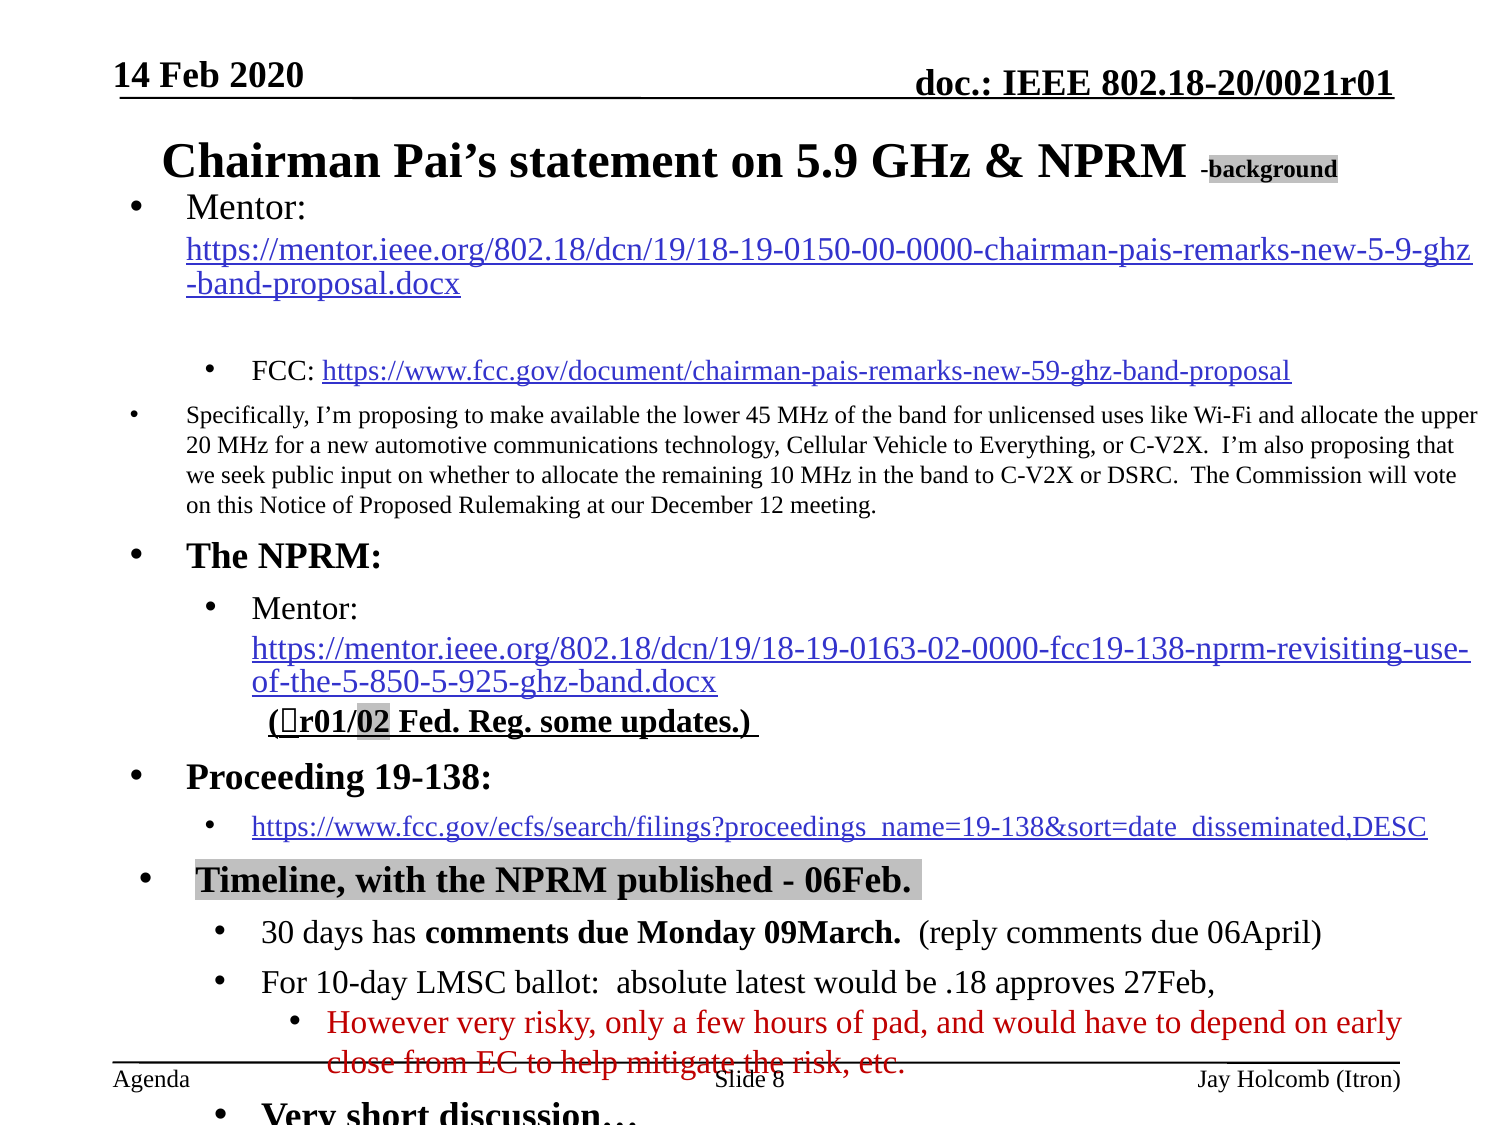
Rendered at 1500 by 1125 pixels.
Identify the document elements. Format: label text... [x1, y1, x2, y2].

list Mentor: https://mentor.ieee.org/802.18/dcn/19/18-19-0150-00-0000-chairman-pais-remarks-new-5-9-ghz-band-proposal.docx FCC: https://www.fcc.gov/document/chairman-pais-remarks-new-59-ghz-band-proposal Specifically, I’m proposing to make available the lower 45 MHz of the band for unlicensed uses like Wi-Fi and allocate the upper 20 MHz for a new automotive communications technology, Cellular Vehicle to Everything, or C-V2X. I’m also proposing that we seek public input on whether to allocate the remaining 10 MHz in the band to C-V2X or DSRC. The Commission will vote on this Notice of Proposed Rulemaking at our December 12 meeting. The NPRM: Mentor: https://mentor.ieee.org/802.18/dcn/19/18-19-0163-02-0000-fcc19-138-nprm-revisiting-use-of-the-5-850-5-925-ghz-band.docx (r01/02 Fed. Reg. some updates.) Proceeding 19-138: https://www.fcc.gov/ecfs/search/filings?proceedings_name=19-138&sort=date_disseminated,DESC Timeline, with the NPRM published - 06Feb. 30 days has comments due Monday 09March. (reply comments due 06April) For 10-day LMSC ballot: absolute latest would be .18 approves 27Feb, However very risky, only a few hours of pad, and would have to depend on early close from EC to help mitigate the risk, etc. Very short discussion… we will target to approve in .18 on Thursday 20 February. [114, 174, 1496, 1087]
footer Jay Holcomb (Itron) [878, 1061, 1402, 1093]
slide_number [112, 49, 488, 95]
slide_number Slide 8 [699, 1061, 800, 1123]
title Chairman Pai’s statement on 5.9 GHz & NPRM -background [59, 102, 1441, 213]
